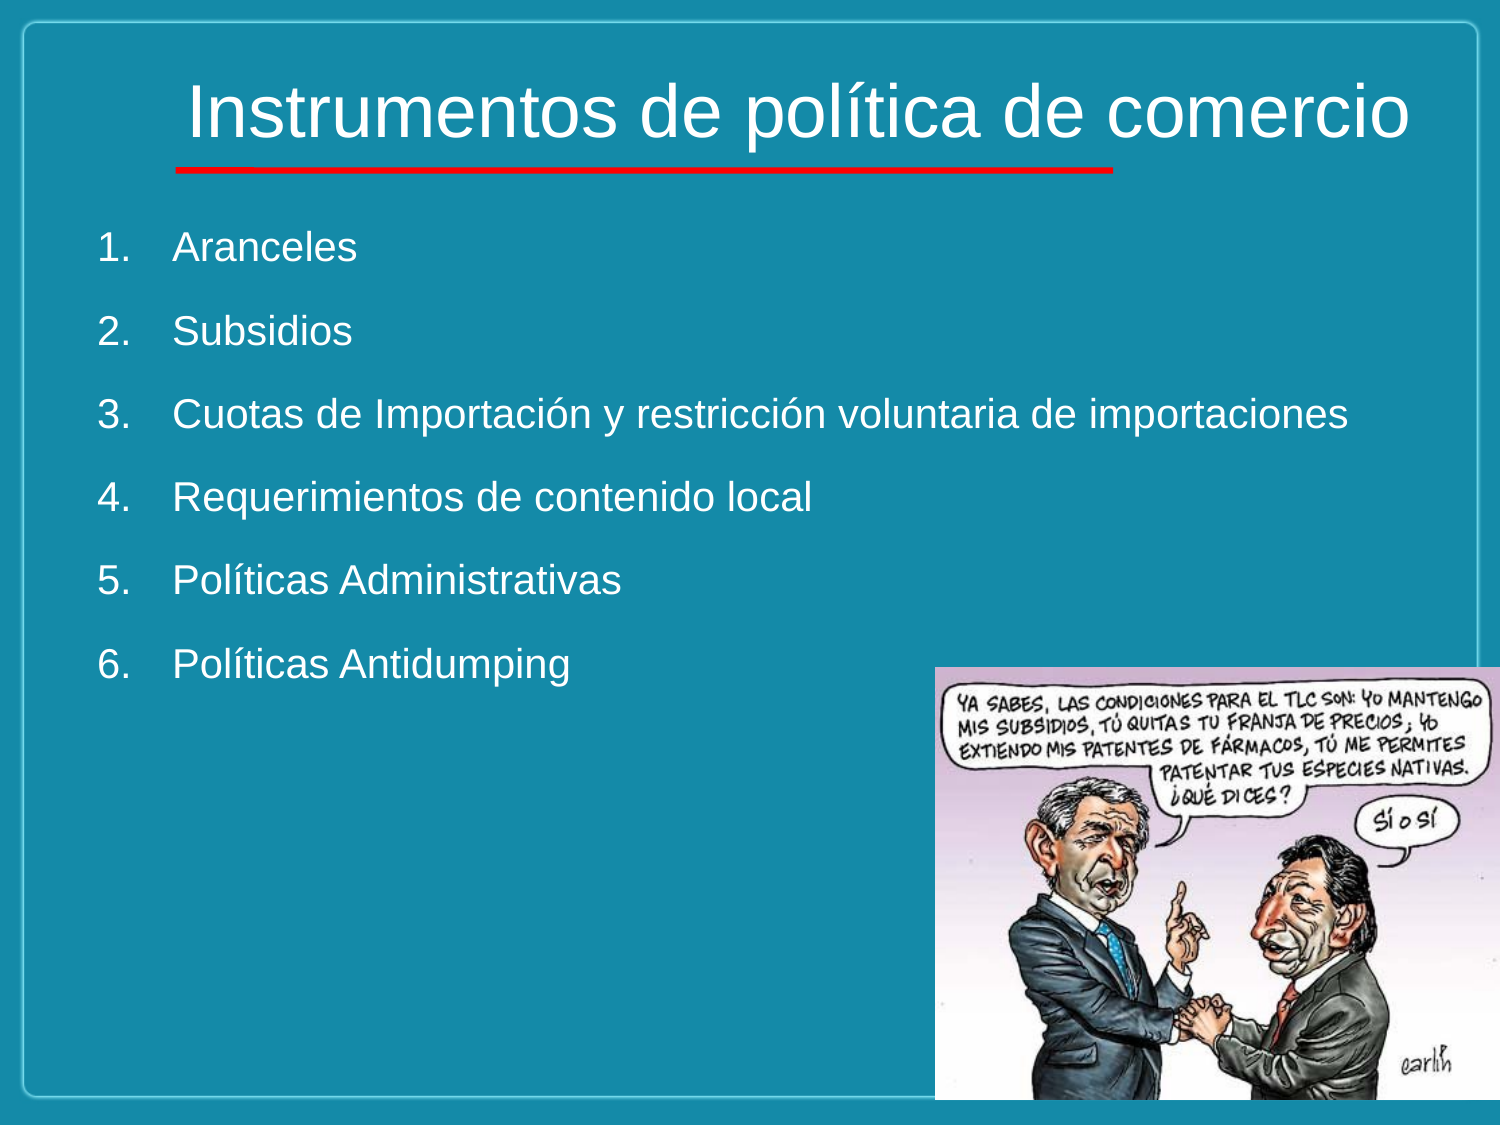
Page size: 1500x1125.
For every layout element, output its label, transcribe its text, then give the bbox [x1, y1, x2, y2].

list Aranceles Subsidios Cuotas de Importación y restricción voluntaria de importaciones Requerimientos de contenido local Políticas Administrativas Políticas Antidumping [81, 187, 1407, 1091]
title Instrumentos de política de comercio [170, 36, 1436, 179]
picture [0, 0, 1500, 1125]
